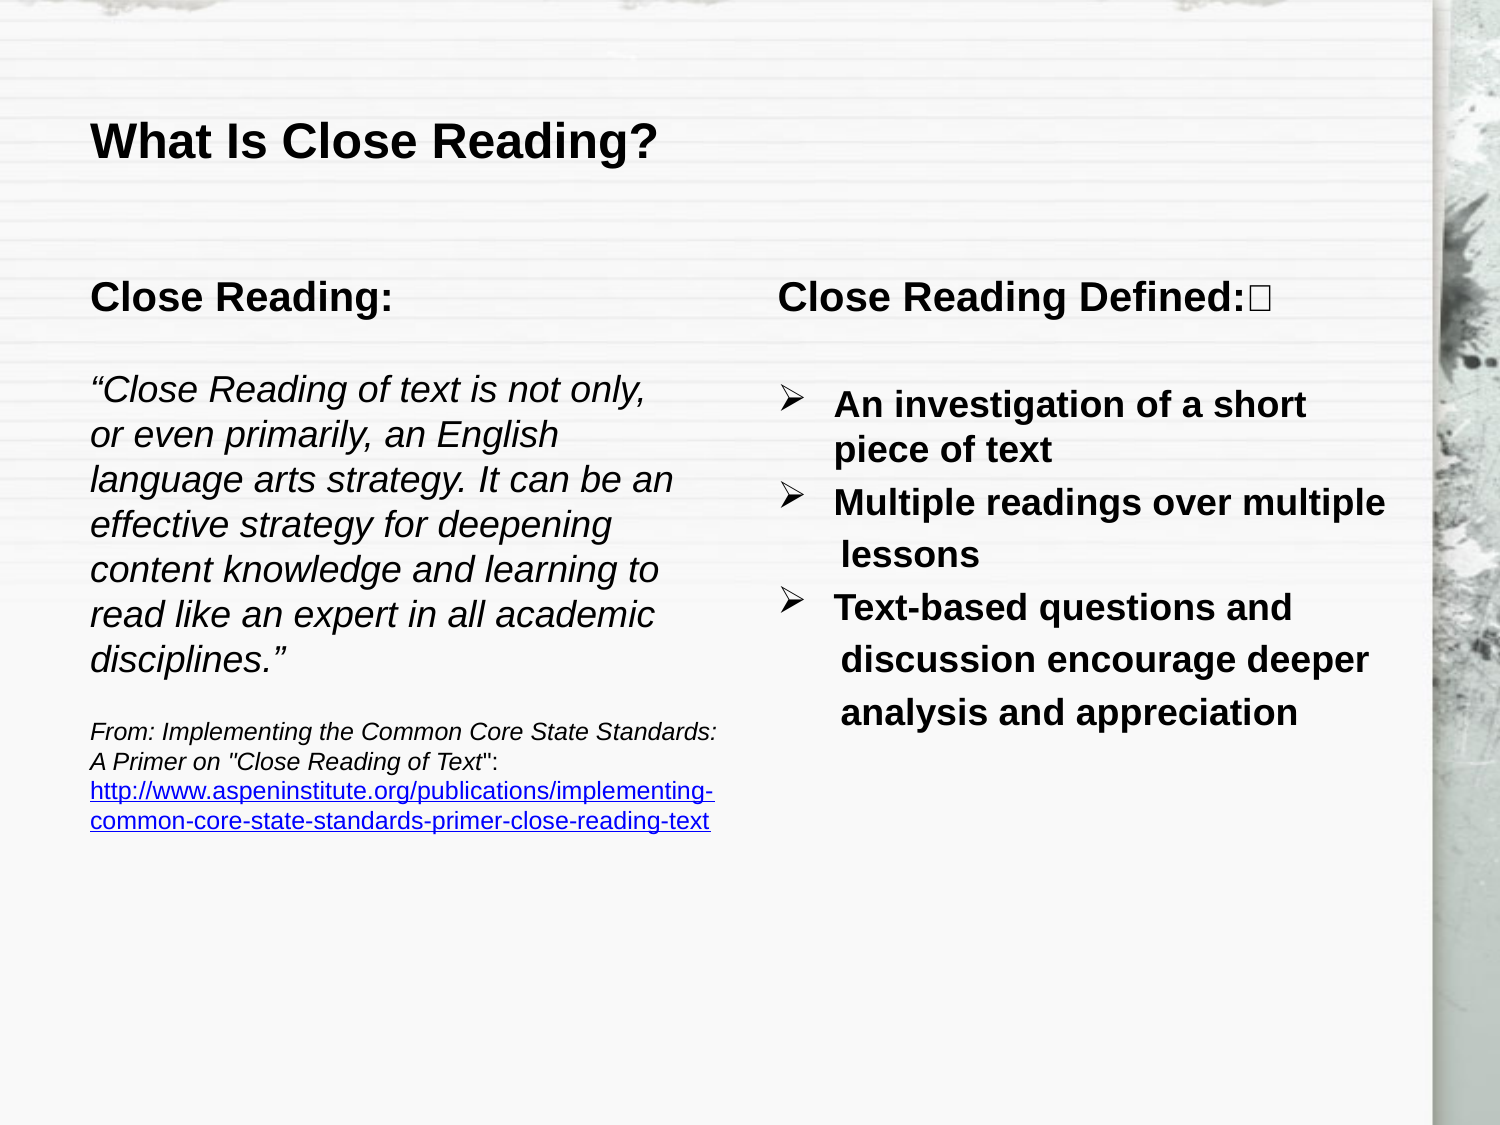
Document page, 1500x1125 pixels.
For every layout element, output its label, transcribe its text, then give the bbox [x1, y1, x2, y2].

list Close Reading Defined: An investigation of a short piece of text Multiple readings over multiple lessons Text-based questions and discussion encourage deeper analysis and appreciation [762, 262, 1426, 1006]
list Close Reading: “Close Reading of text is not only, or even primarily, an English language arts strategy. It can be an effective strategy for deepening content knowledge and learning to read like an expert in all academic disciplines.” From: Implementing the Common Core State Standards: A Primer on "Close Reading of Text": http://www.aspeninstitute.org/publications/implementing- common-core-state-standards-primer-close-reading-text [74, 262, 738, 1006]
picture [0, 0, 1500, 1125]
title What Is Close Reading? [74, 44, 1426, 233]
